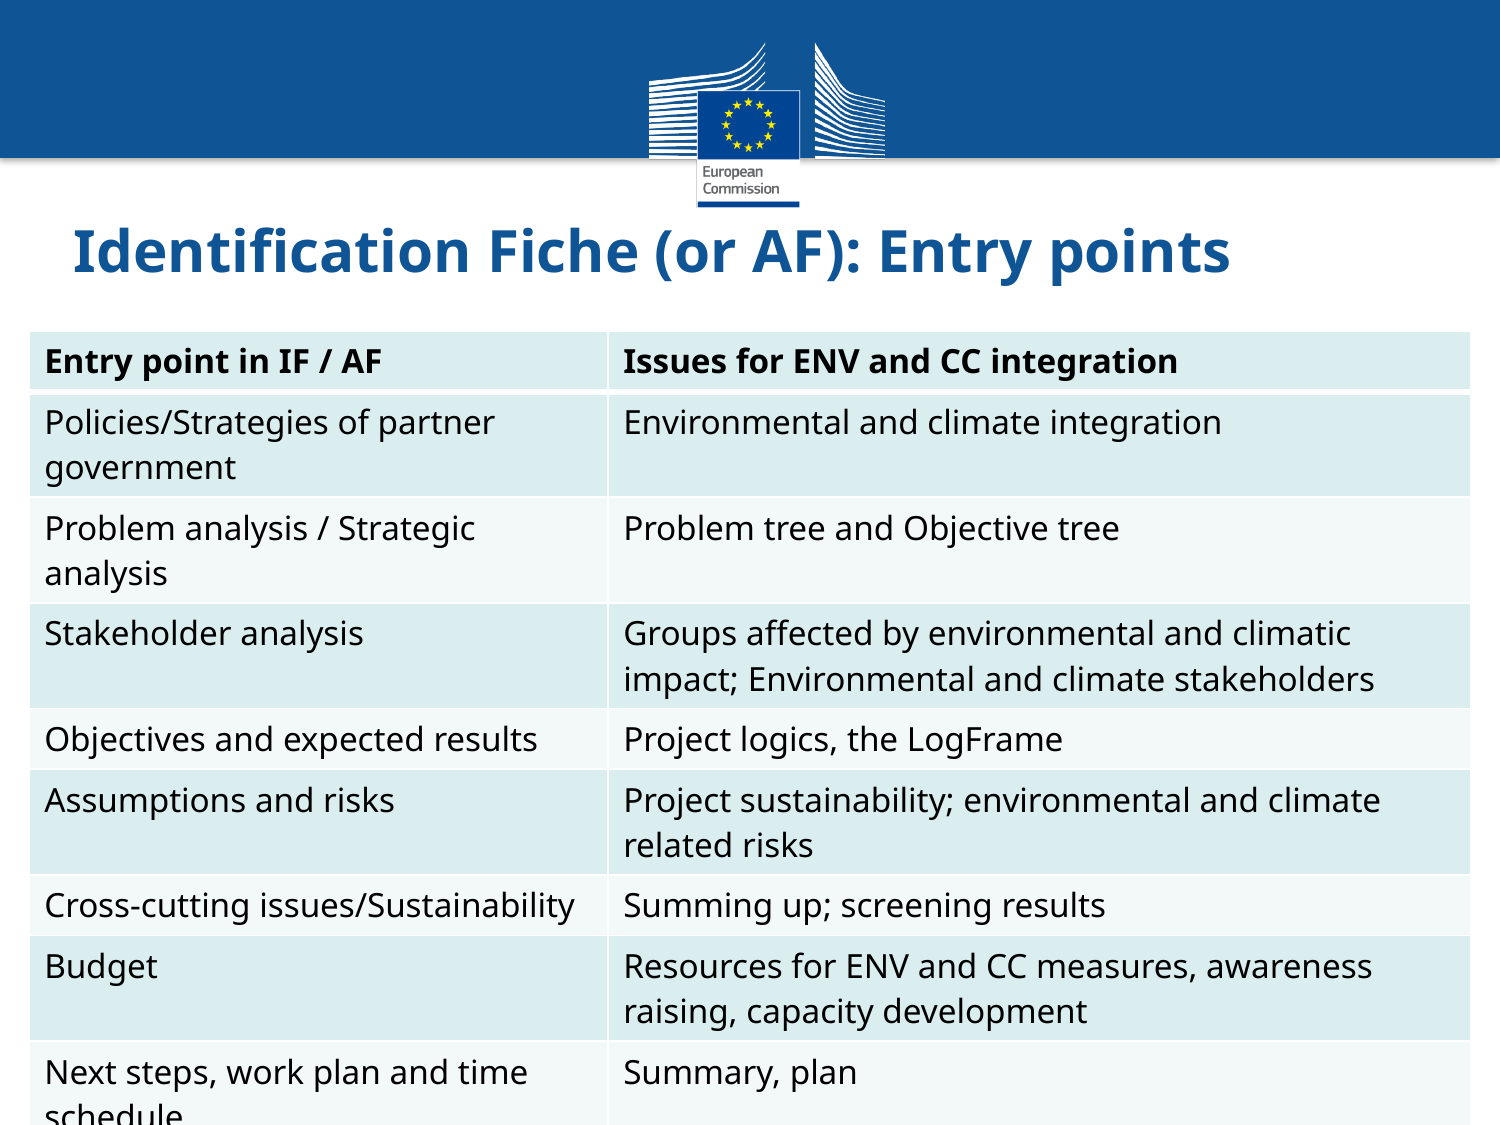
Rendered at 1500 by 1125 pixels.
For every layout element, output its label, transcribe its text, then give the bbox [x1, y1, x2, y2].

table_cell Problem tree and Objective tree [609, 498, 1470, 602]
table_cell Resources for ENV and CC measures, awareness raising, capacity development [609, 936, 1470, 1040]
table_header Issues for ENV and CC integration [609, 332, 1470, 389]
table_cell Budget [30, 936, 607, 1040]
table_cell Objectives and expected results [30, 709, 607, 768]
title Identification Fiche (or AF): Entry points [0, 172, 1500, 327]
picture [649, 42, 885, 172]
table_header Entry point in IF / AF [30, 332, 607, 389]
table_cell Summing up; screening results [609, 876, 1470, 935]
table_cell Next steps, work plan and time schedule [30, 1042, 607, 1125]
table_cell Project sustainability; environmental and climate related risks [609, 770, 1470, 874]
table_cell Project logics, the LogFrame [609, 709, 1470, 768]
table_cell Assumptions and risks [30, 770, 607, 874]
table_cell Stakeholder analysis [30, 604, 607, 708]
table_cell Problem analysis / Strategic analysis [30, 498, 607, 602]
table_cell Policies/Strategies of partner government [30, 395, 607, 496]
table_cell Environmental and climate integration [609, 395, 1470, 496]
table_cell Groups affected by environmental and climatic impact; Environmental and climate stakeholders [609, 604, 1470, 708]
table_cell Cross-cutting issues/Sustainability [30, 876, 607, 935]
table_cell Summary, plan [609, 1042, 1470, 1125]
